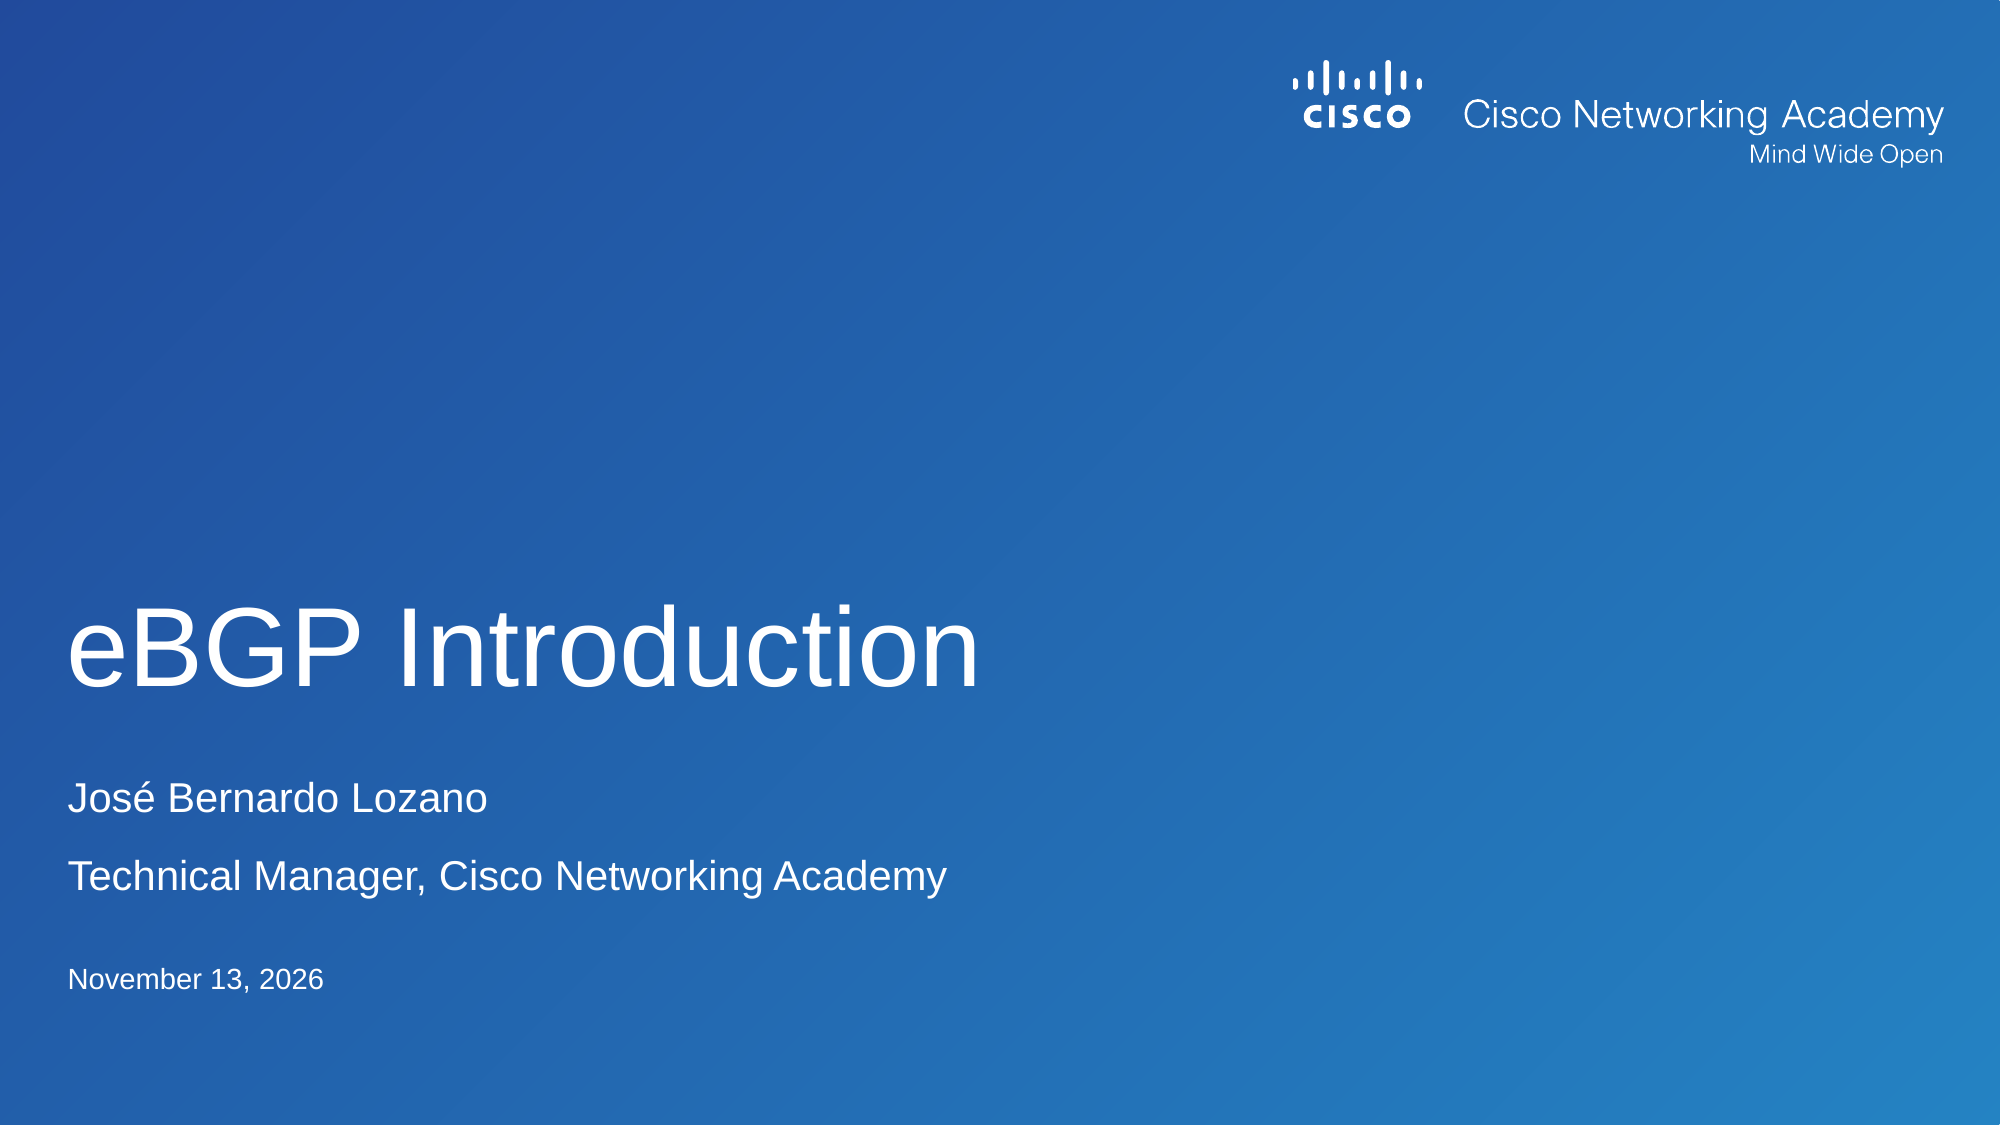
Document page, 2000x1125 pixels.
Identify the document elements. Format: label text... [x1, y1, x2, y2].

title eBGP Introduction [52, 239, 1735, 717]
list José Bernardo Lozano Technical Manager, Cisco Networking Academy [52, 766, 1054, 908]
list 4 March 2016 [52, 955, 853, 1005]
